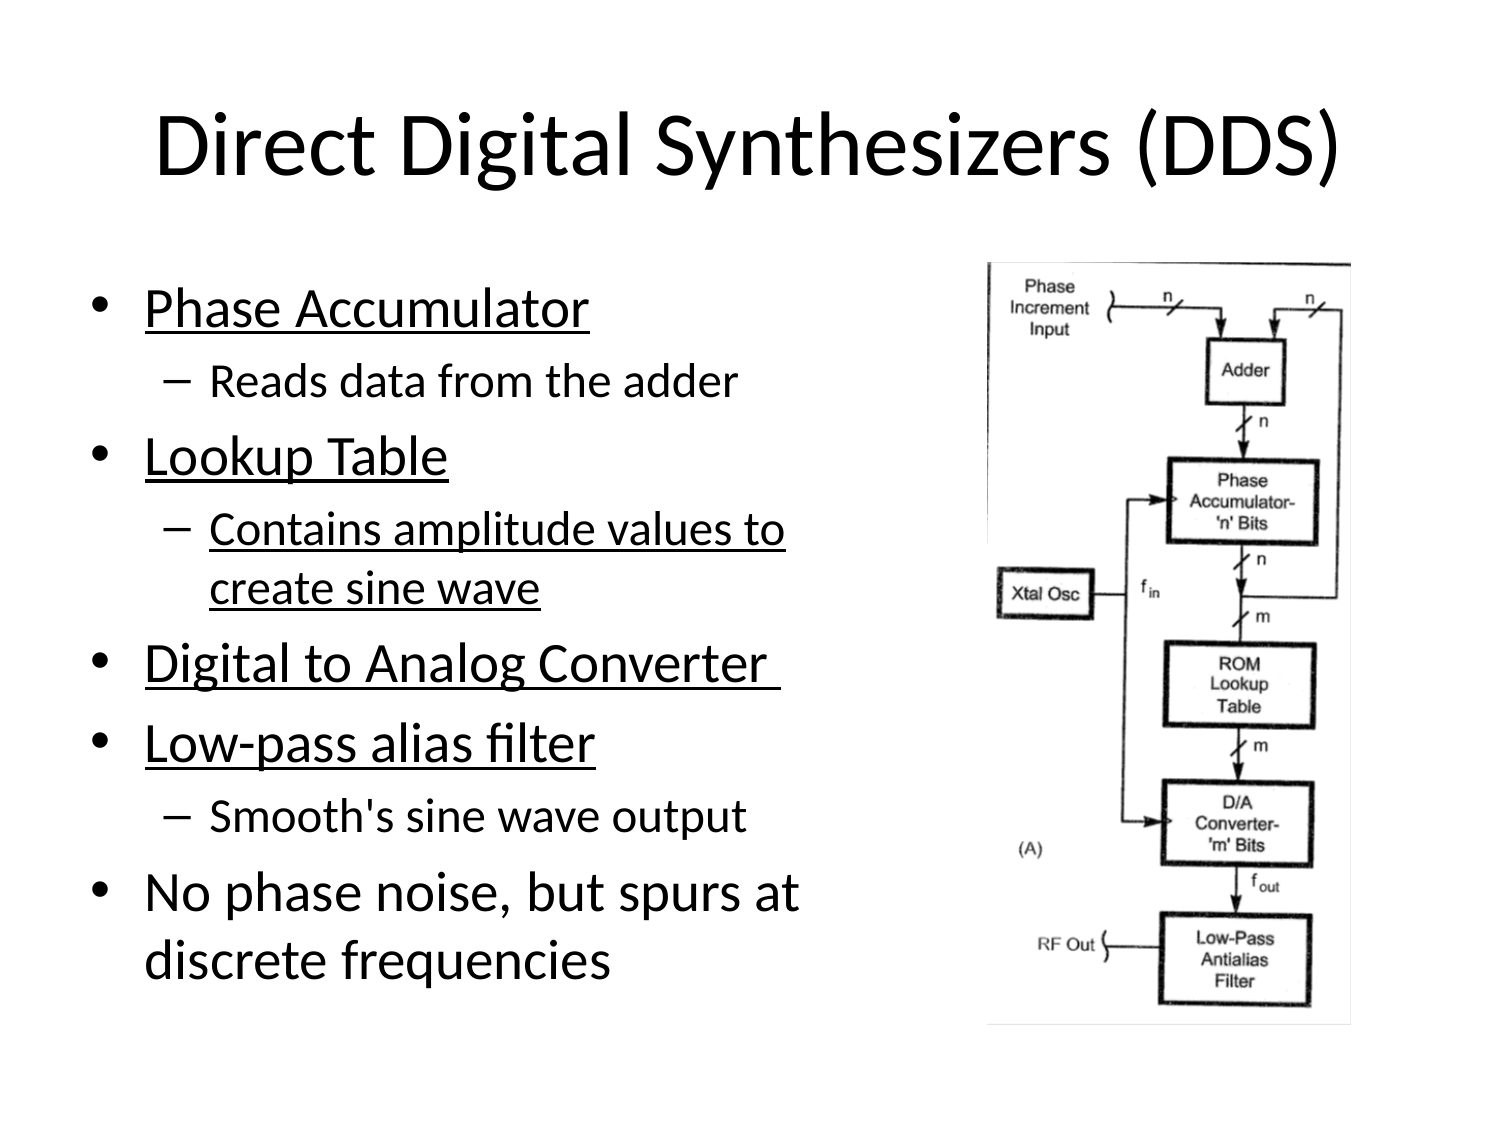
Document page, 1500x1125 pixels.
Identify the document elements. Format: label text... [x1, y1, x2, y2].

list Phase Accumulator Reads data from the adder Lookup Table Contains amplitude values to create sine wave Digital to Analog Converter Low-pass alias filter Smooth's sine wave output No phase noise, but spurs at discrete frequencies [75, 262, 900, 1005]
title Direct Digital Synthesizers (DDS) [75, 45, 1425, 233]
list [987, 262, 1352, 1026]
